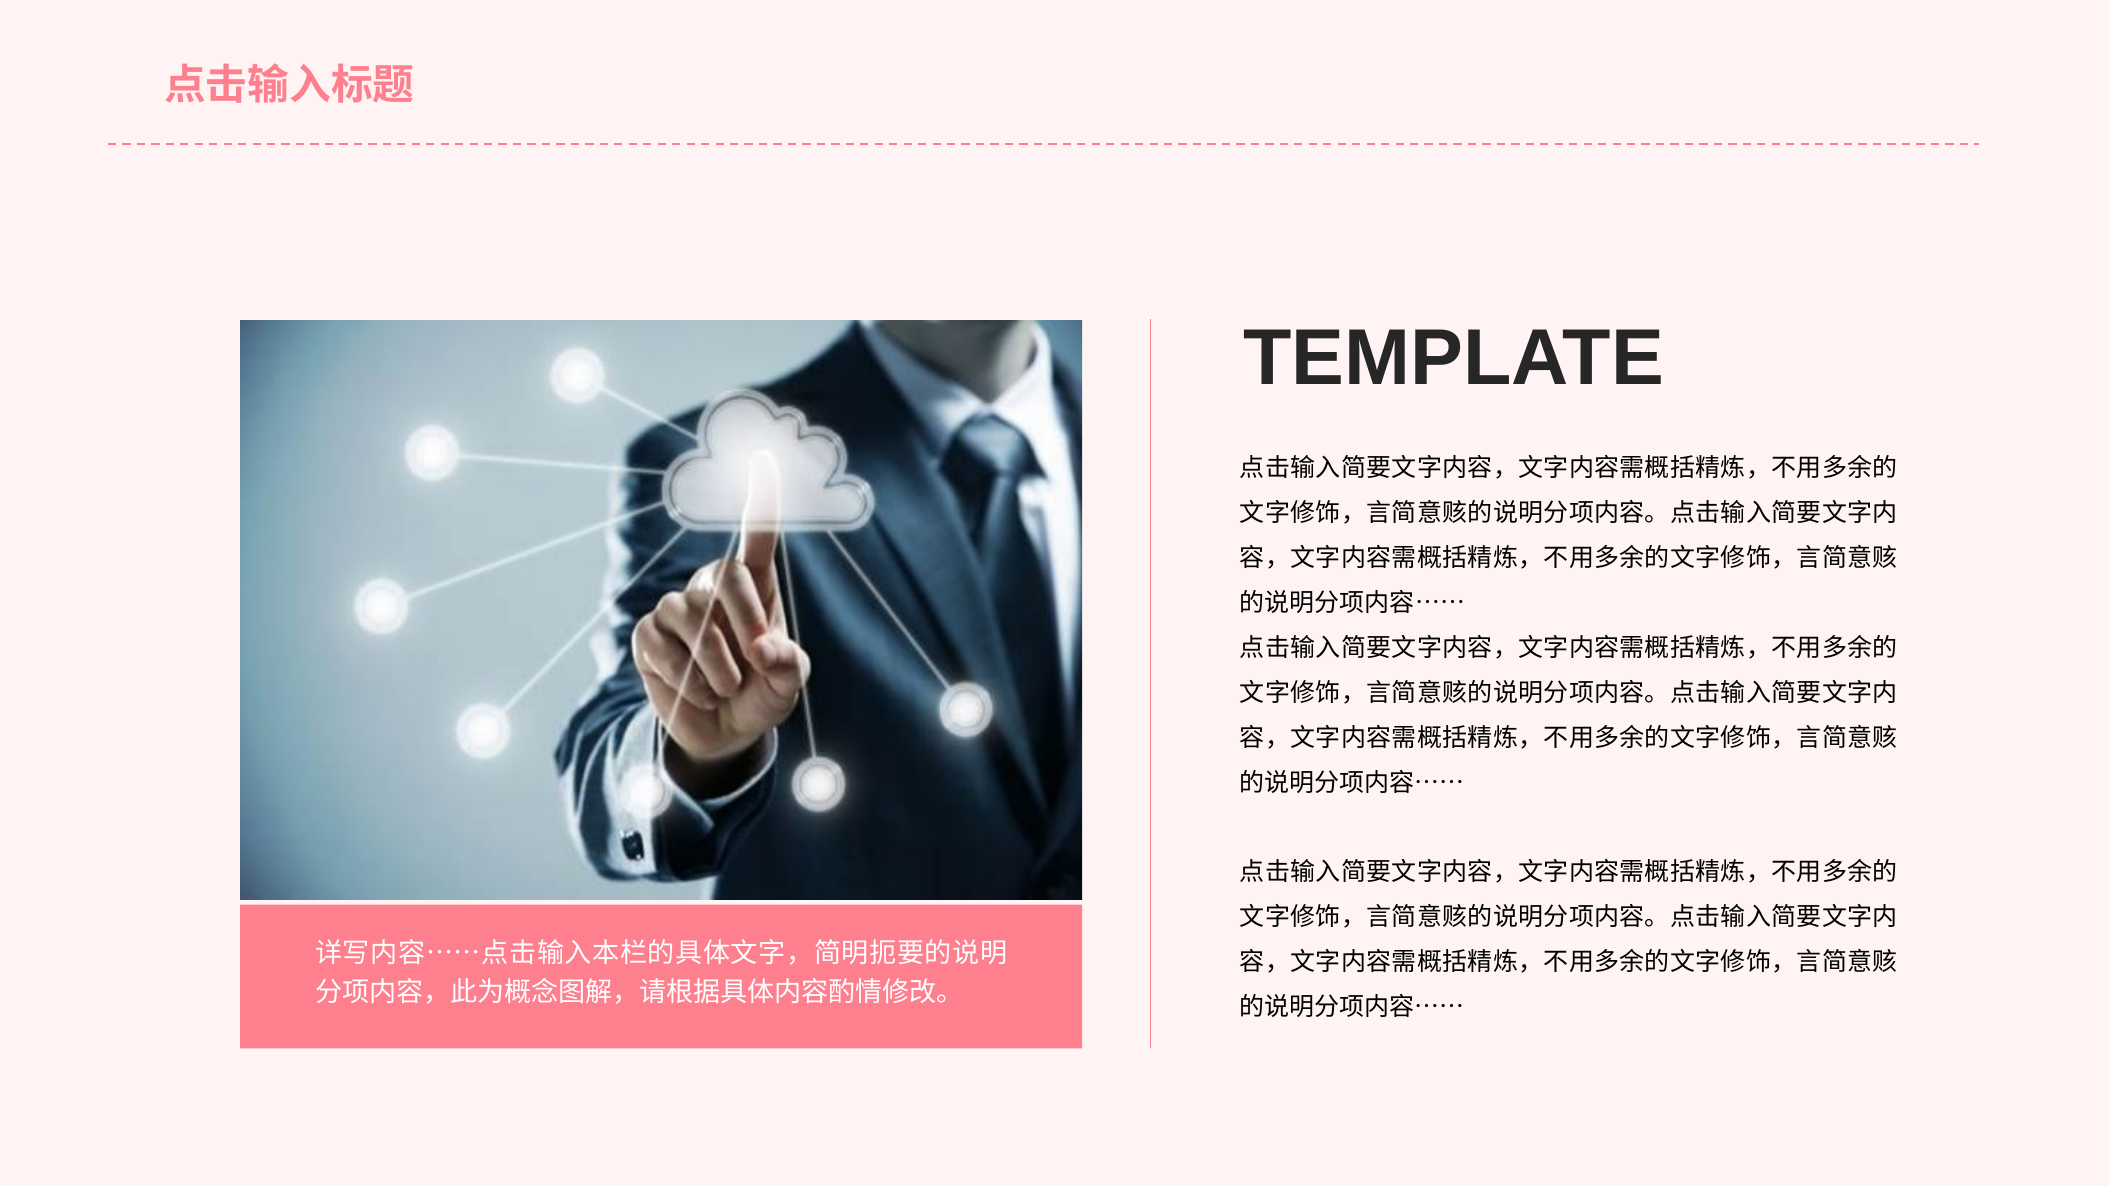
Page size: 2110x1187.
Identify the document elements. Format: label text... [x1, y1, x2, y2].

text_box 点击输入标题 [148, 49, 431, 116]
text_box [240, 298, 1913, 1049]
